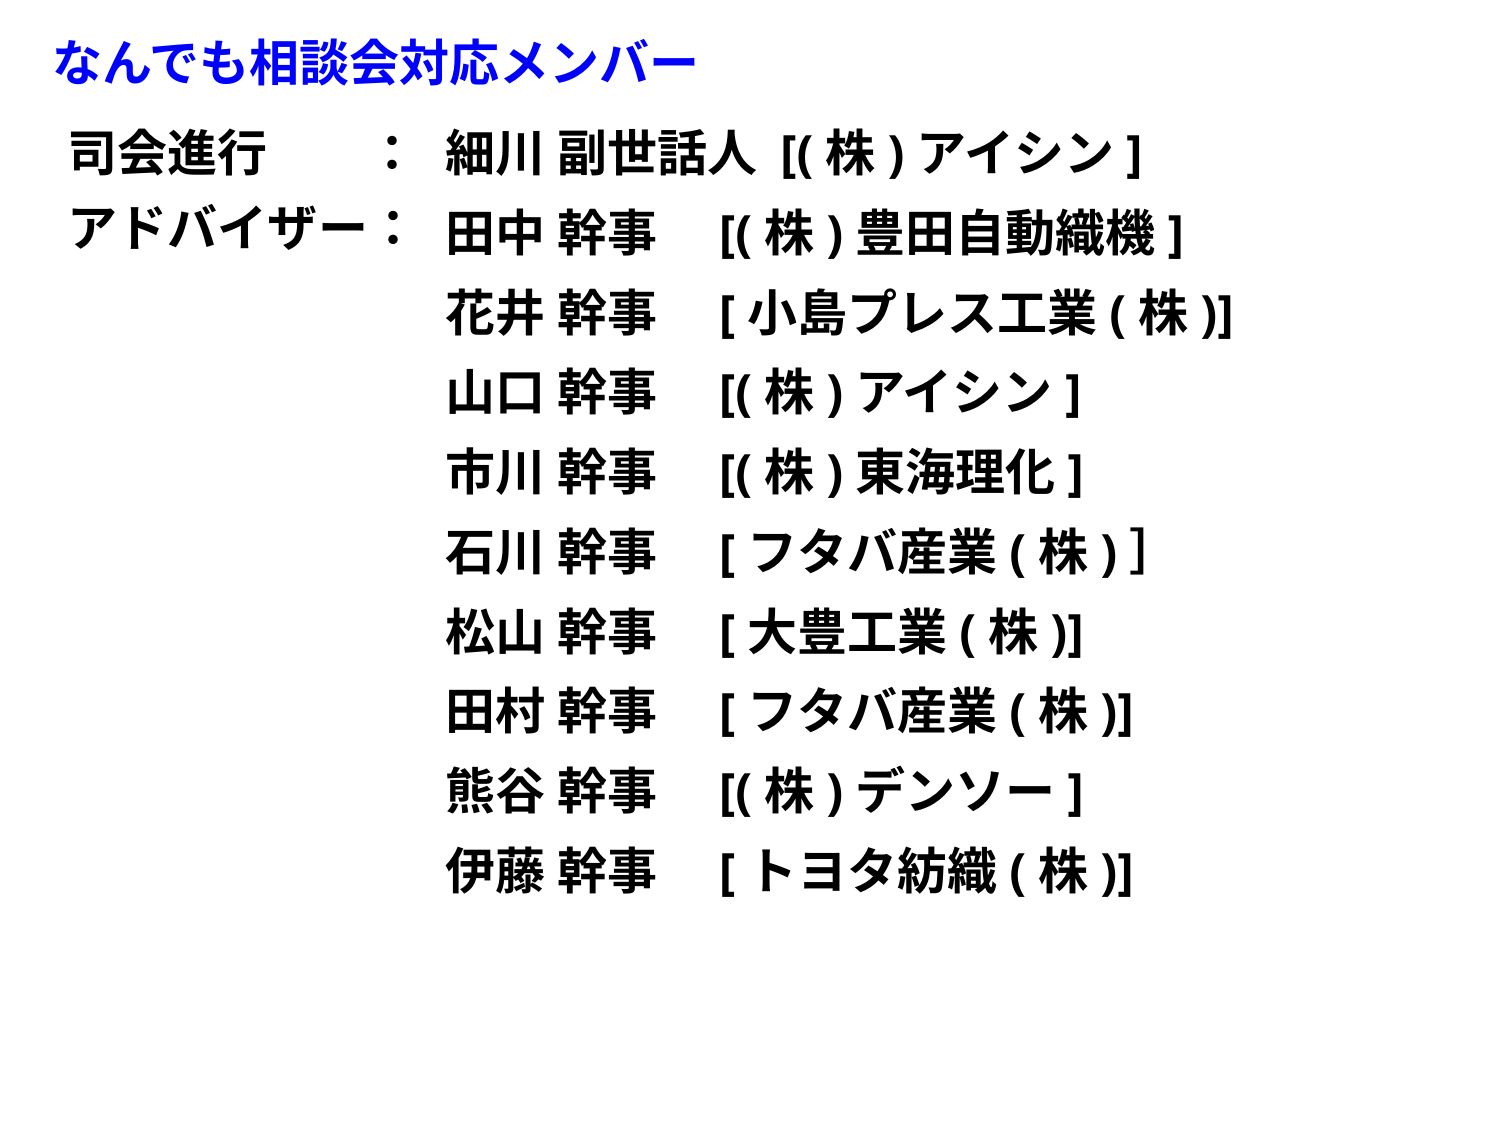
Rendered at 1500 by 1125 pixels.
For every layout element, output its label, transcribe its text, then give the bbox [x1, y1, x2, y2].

text_box 細川 副世話人 [(株)アイシン] 田中 幹事 [(株)豊田自動織機] 花井 幹事 [小島プレス工業(株)] 山口 幹事 [(株)アイシン] 市川 幹事 [(株)東海理化] 石川 幹事 [フタバ産業(株)］ 松山 幹事 [大豊工業(株)] 田村 幹事 [フタバ産業(株)] 熊谷 幹事 [(株)デンソー] 伊藤 幹事 [トヨタ紡織(株)] [430, 114, 1412, 907]
text_box なんでも相談会対応メンバー [37, 12, 869, 100]
text_box 司会進行 ： アドバイザー： [53, 113, 1374, 264]
